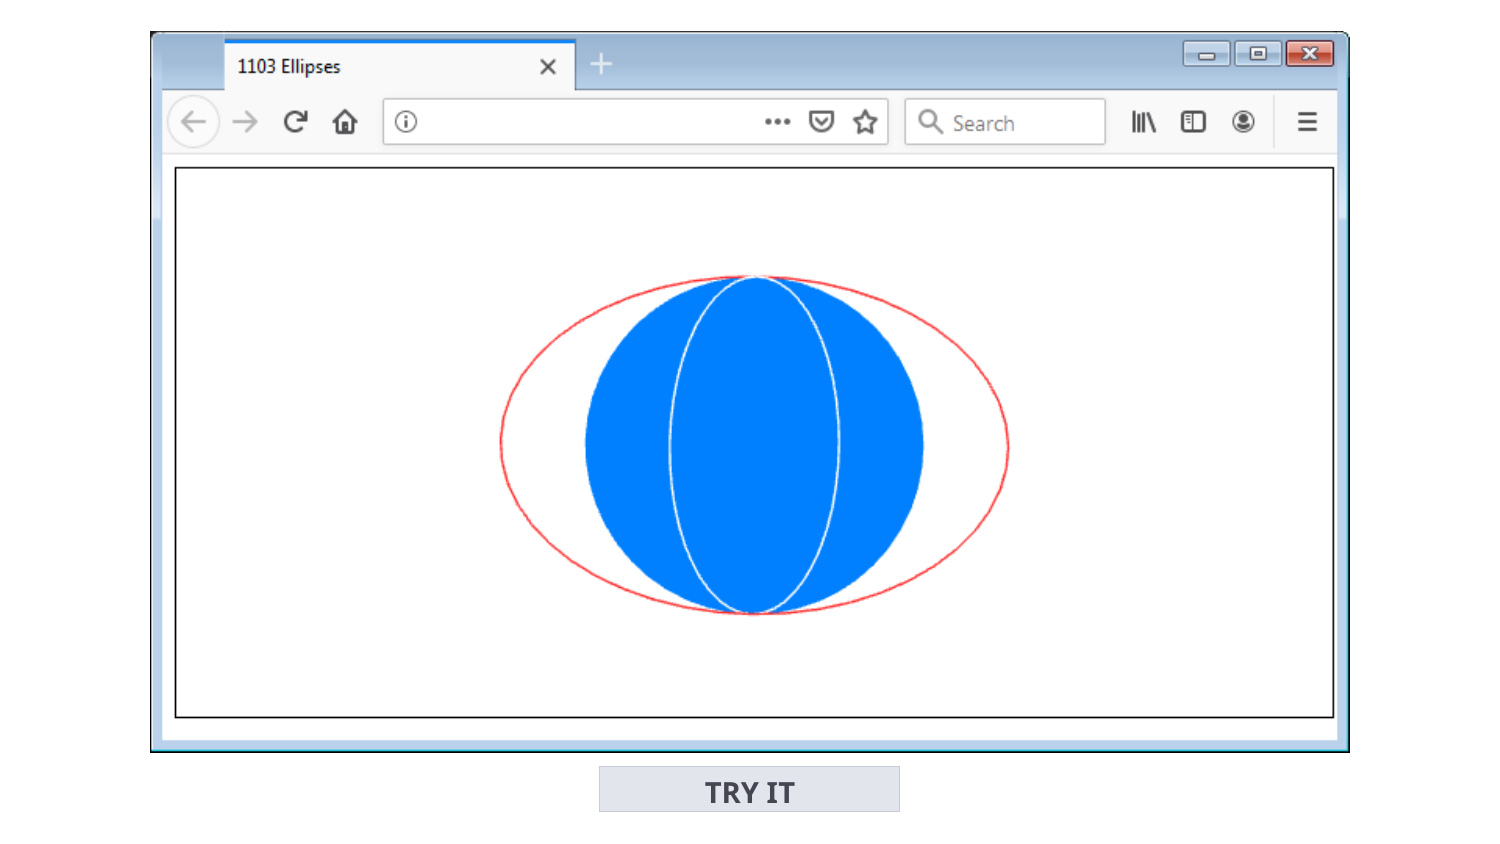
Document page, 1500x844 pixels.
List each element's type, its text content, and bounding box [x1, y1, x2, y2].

text_box TRY IT [599, 766, 900, 812]
picture [149, 31, 1351, 753]
